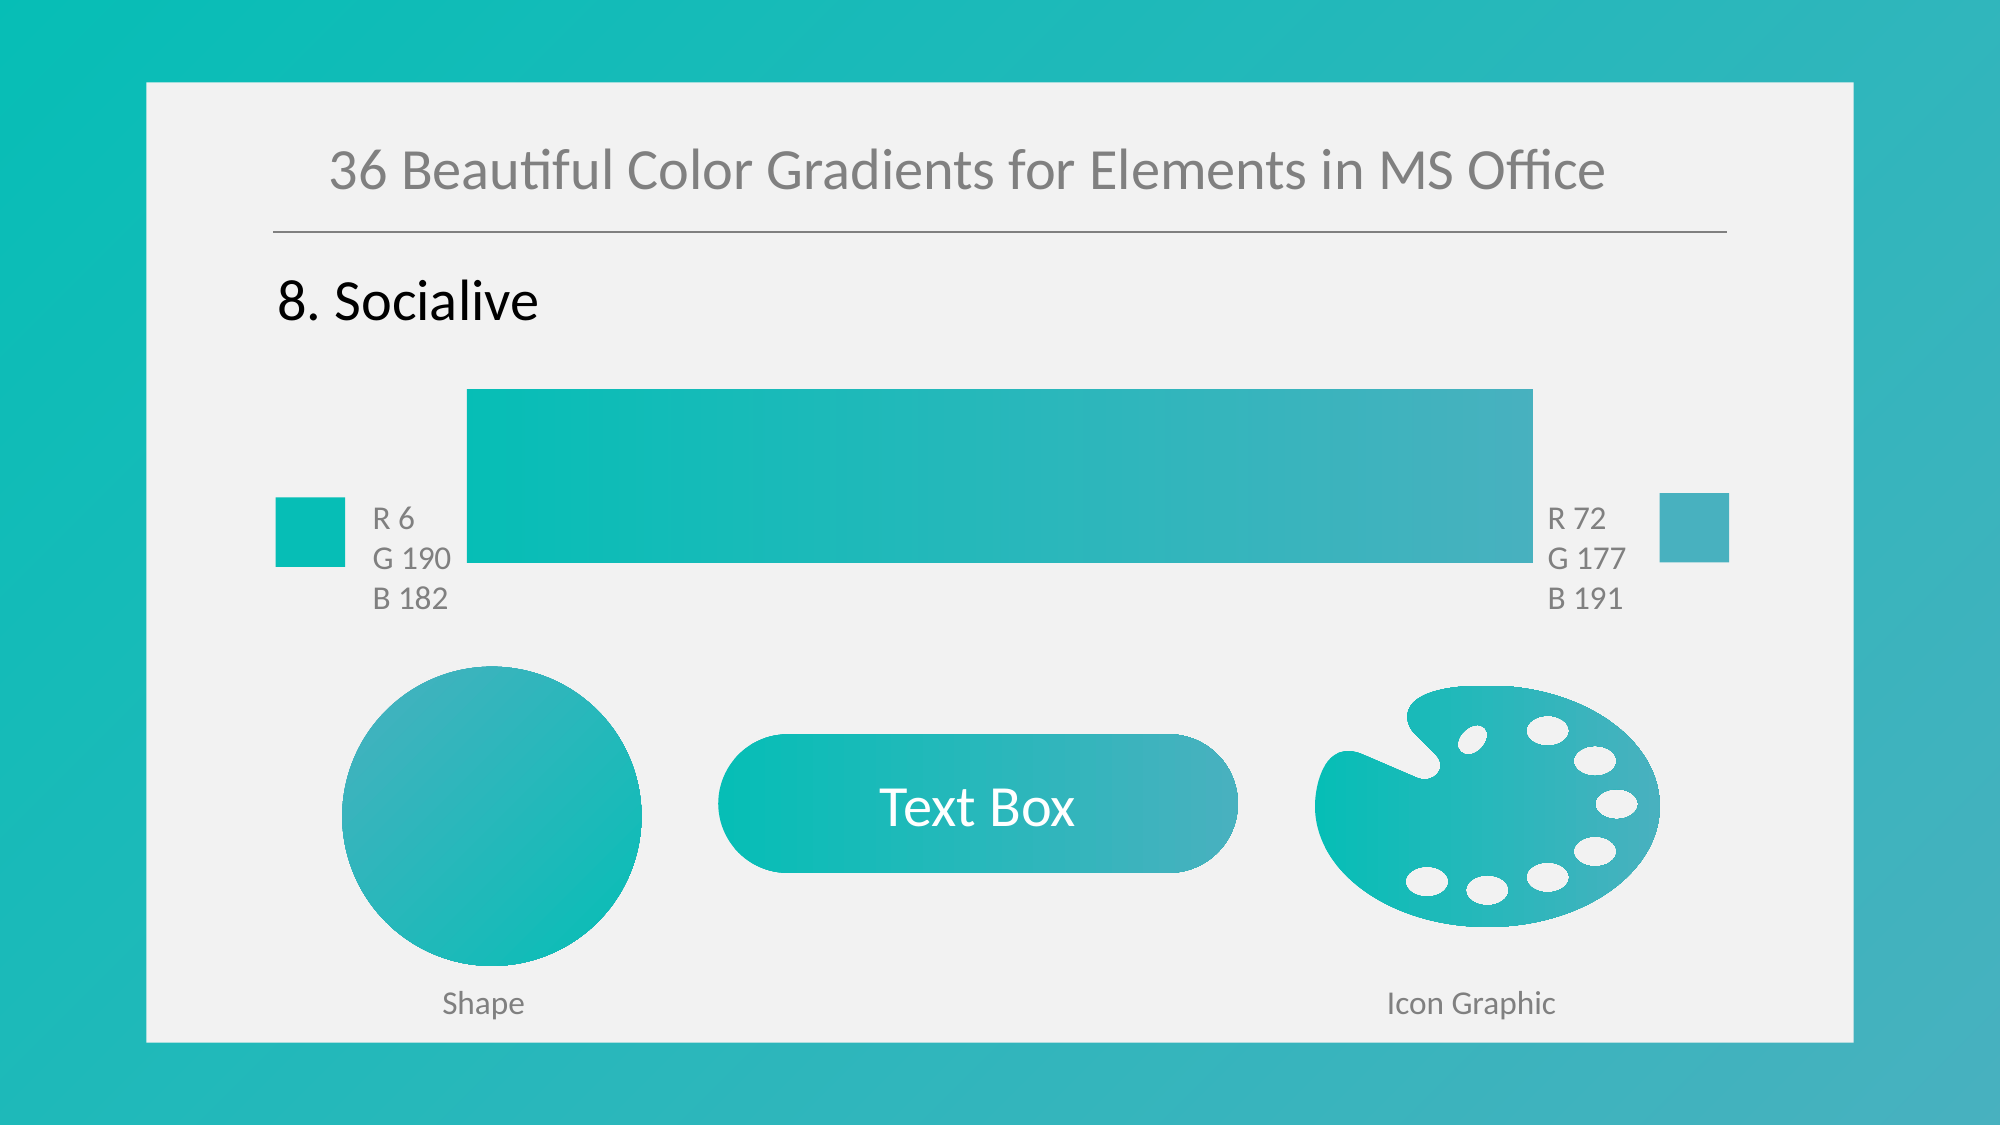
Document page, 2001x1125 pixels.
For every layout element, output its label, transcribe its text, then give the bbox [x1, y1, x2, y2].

text_box [340, 664, 644, 969]
text_box [144, 80, 1856, 1045]
text_box Shape [427, 973, 555, 1029]
text_box [274, 495, 347, 569]
text_box R 6 G 190 B 182 [357, 488, 485, 624]
text_box [465, 387, 1535, 565]
text_box [1312, 683, 1662, 930]
text_box 8. Socialive [262, 254, 555, 340]
text_box [1658, 491, 1731, 564]
text_box Icon Graphic [1372, 973, 1603, 1029]
text_box R 72 G 177 B 191 [1533, 488, 1660, 624]
text_box 36 Beautiful Color Gradients for Elements in MS Office [314, 123, 1908, 209]
text_box Text Box [716, 732, 1240, 875]
